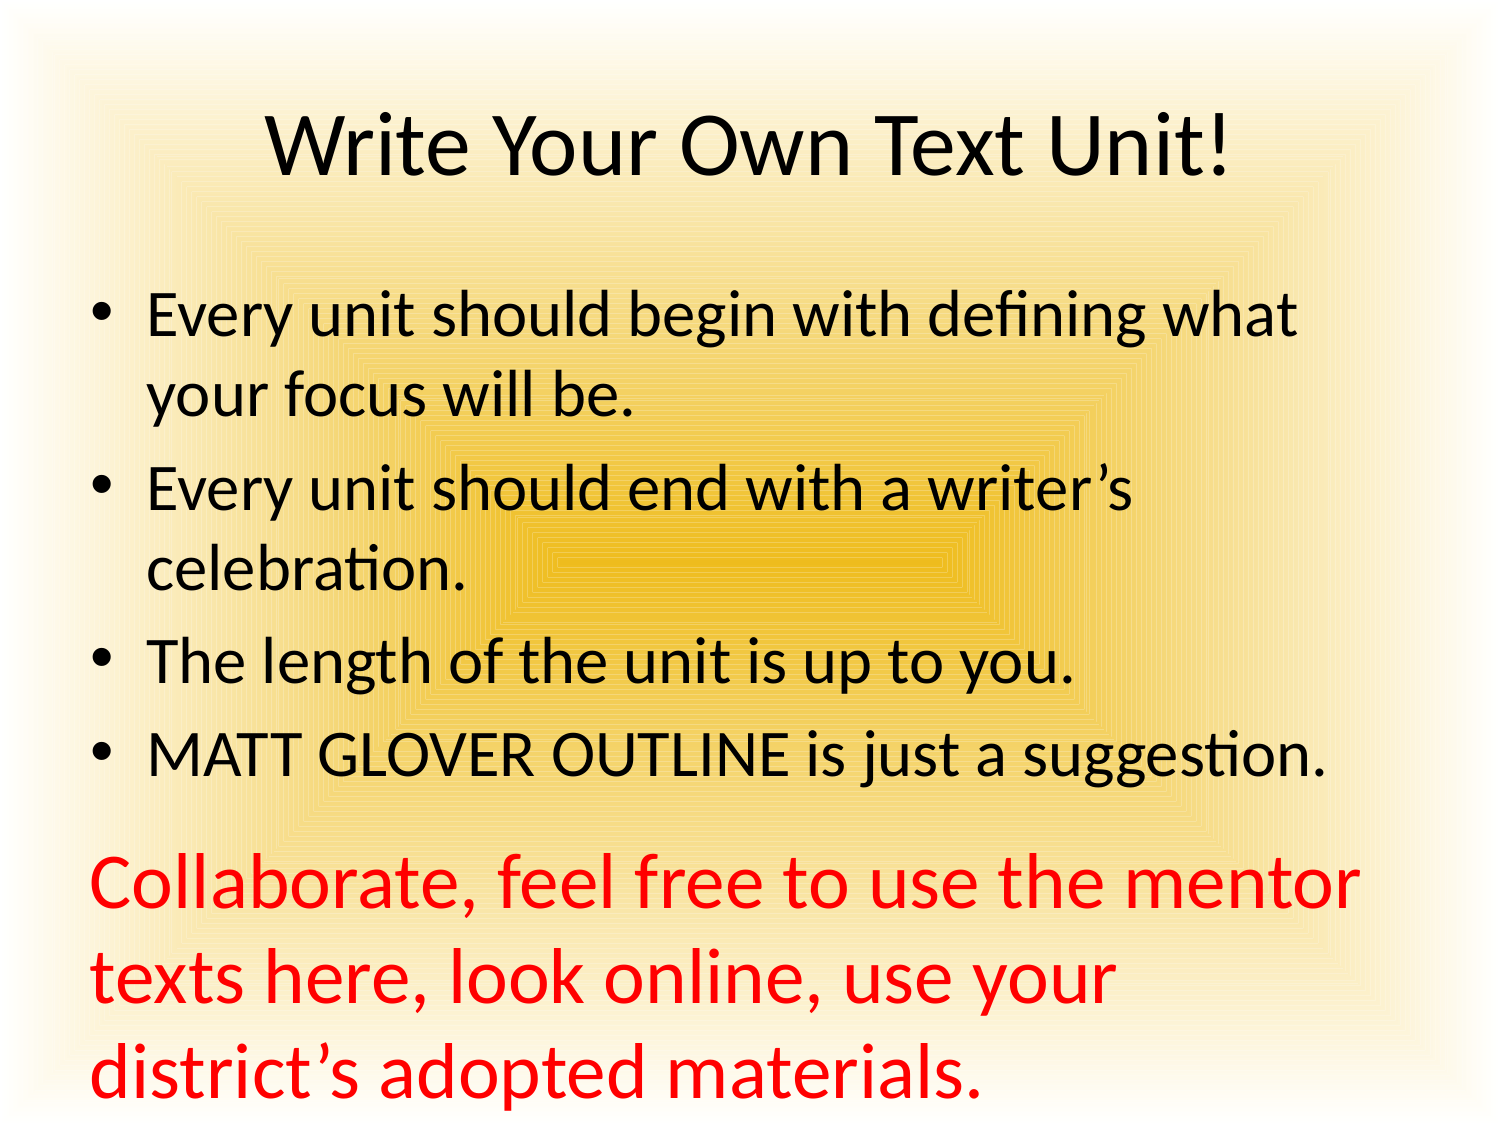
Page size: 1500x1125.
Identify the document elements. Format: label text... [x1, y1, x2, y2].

list Every unit should begin with defining what your focus will be. Every unit should end with a writer’s celebration. The length of the unit is up to you. MATT GLOVER OUTLINE is just a suggestion. [75, 262, 1425, 836]
title Write Your Own Text Unit! [75, 45, 1425, 233]
text_box Collaborate, feel free to use the mentor texts here, look online, use your district’s adopted materials. [74, 822, 1386, 1122]
